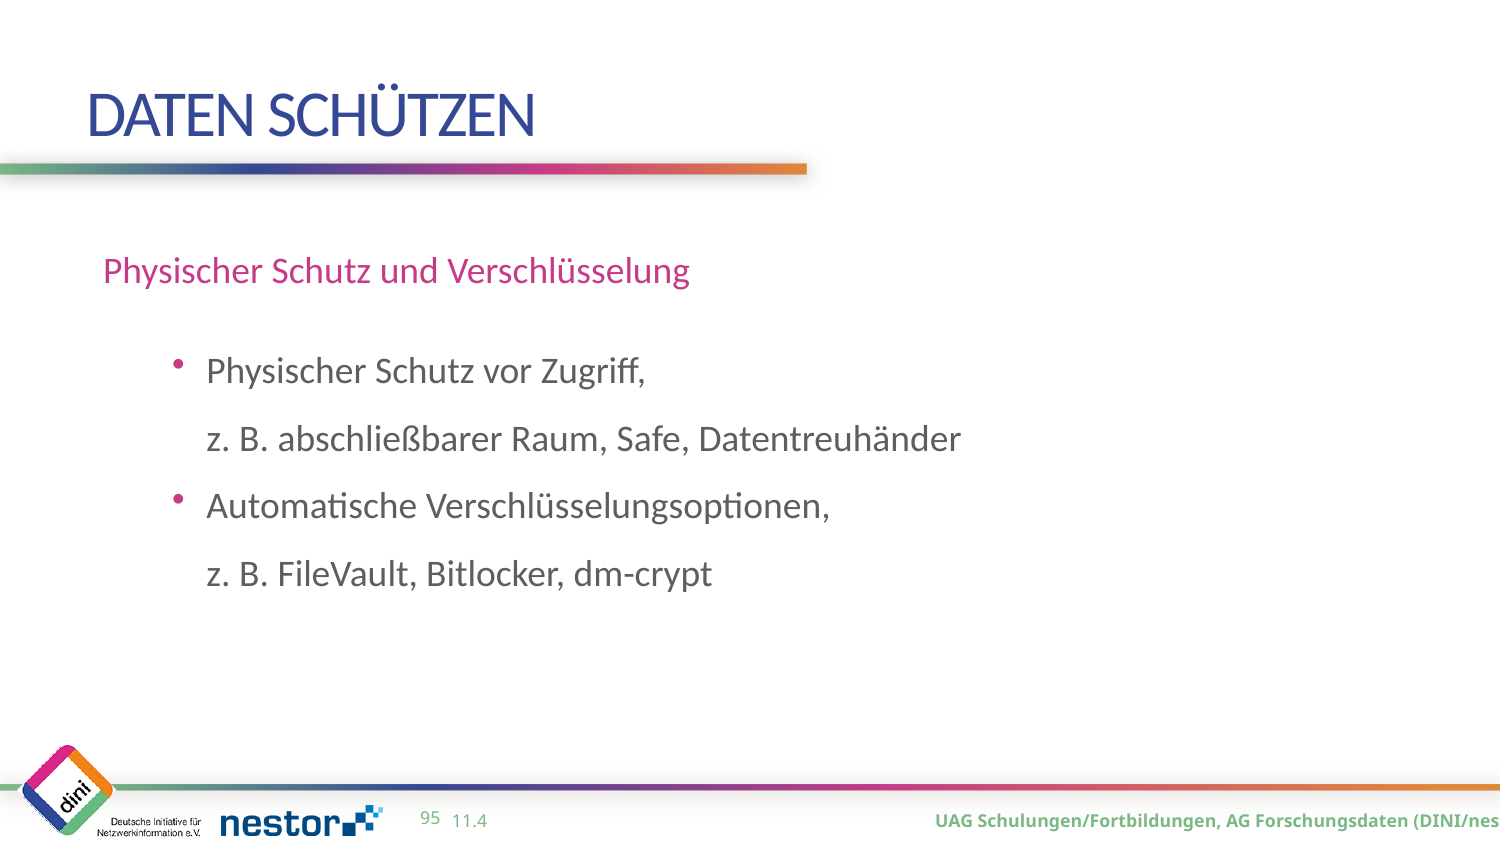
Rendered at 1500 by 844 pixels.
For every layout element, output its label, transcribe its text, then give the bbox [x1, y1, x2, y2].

picture [0, 138, 837, 204]
slide_number 94 [406, 801, 454, 841]
list Physischer Schutz und Verschlüsselung [88, 238, 1432, 301]
title Daten Schützen [77, 61, 1423, 158]
picture [1423, 817, 1428, 825]
list Physischer Schutz vor Zugriff, z. B. abschließbarer Raum, Safe, Datentreuhänder Automatische Verschlüsselungsoptionen, z. B. FileVault, Bitlocker, dm-crypt [157, 316, 1353, 773]
text_box 11.4 [433, 801, 502, 838]
picture [0, 731, 1500, 844]
picture [1280, 819, 1289, 825]
